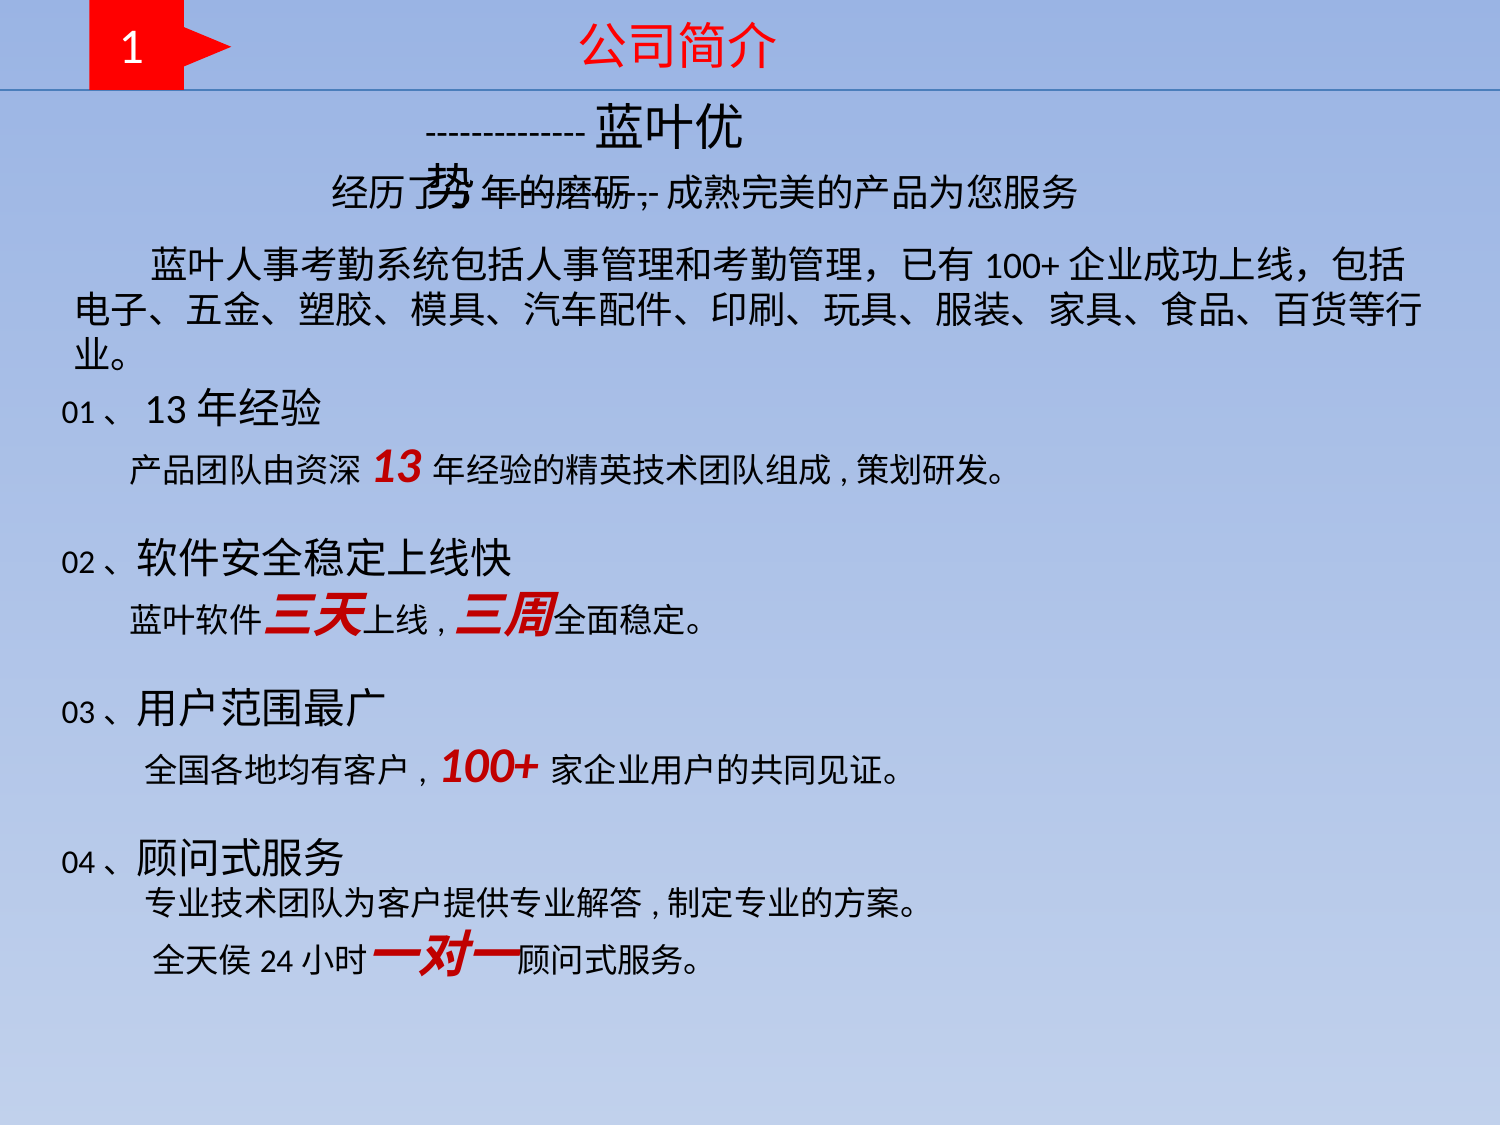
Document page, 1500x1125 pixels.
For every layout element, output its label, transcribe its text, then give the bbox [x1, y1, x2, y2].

text_box 经历了5年的磨砺, 成熟完美的产品为您服务 [316, 161, 1137, 222]
text_box [87, 0, 186, 89]
text_box [179, 24, 234, 70]
text_box 公司简介 [562, 7, 811, 82]
text_box 01、13年经验 产品团队由资深13年经验的精英技术团队组成,策划研发。 02、软件安全稳定上线快 蓝叶软件三天上线,三周全面稳定。 03、用户范围最广 全国各地均有客户, 100+家企业用户的共同见证。 04、顾问式服务 专业技术团队为客户提供专业解答,制定专业的方案。 全天侯24小时一对一顾问式服务。 [46, 374, 1394, 1070]
text_box --------------蓝叶优势--------------- [410, 98, 973, 161]
text_box 蓝叶人事考勤系统包括人事管理和考勤管理，已有100+企业成功上线，包括电子、五金、塑胶、模具、汽车配件、印刷、玩具、服装、家具、食品、百货等行业。 [58, 233, 1453, 384]
text_box 1 [103, 6, 159, 81]
